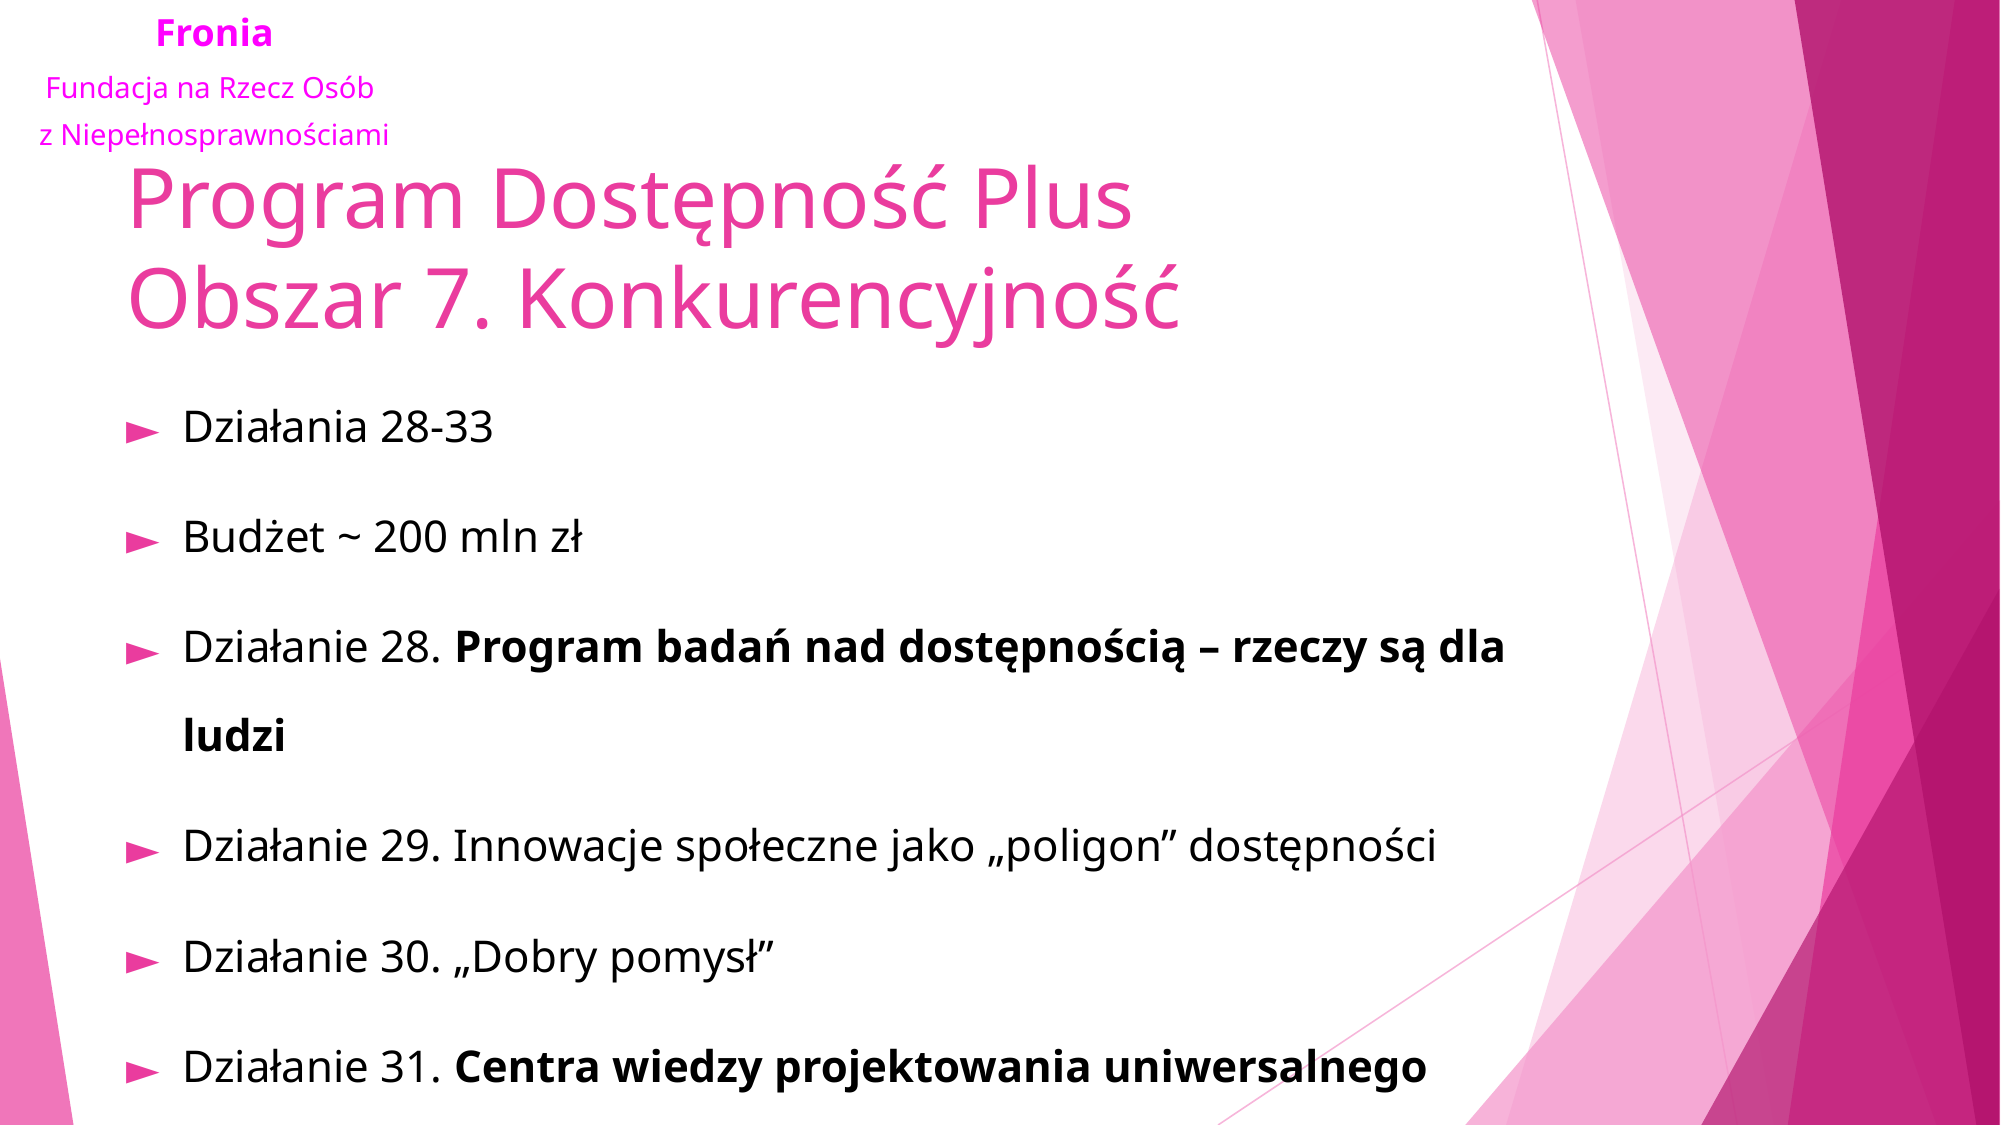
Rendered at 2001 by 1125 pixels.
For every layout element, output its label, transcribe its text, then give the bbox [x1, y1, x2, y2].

title Program Dostępność Plus Obszar 7. Konkurencyjność [111, 136, 1564, 354]
list Działania 28-33 Budżet ~ 200 mln zł Działanie 28. Program badań nad dostępnością – rzeczy są dla ludzi Działanie 29. Innowacje społeczne jako „poligon” dostępności Działanie 30. „Dobry pomysł” Działanie 31. Centra wiedzy projektowania uniwersalnego [111, 354, 1611, 1125]
